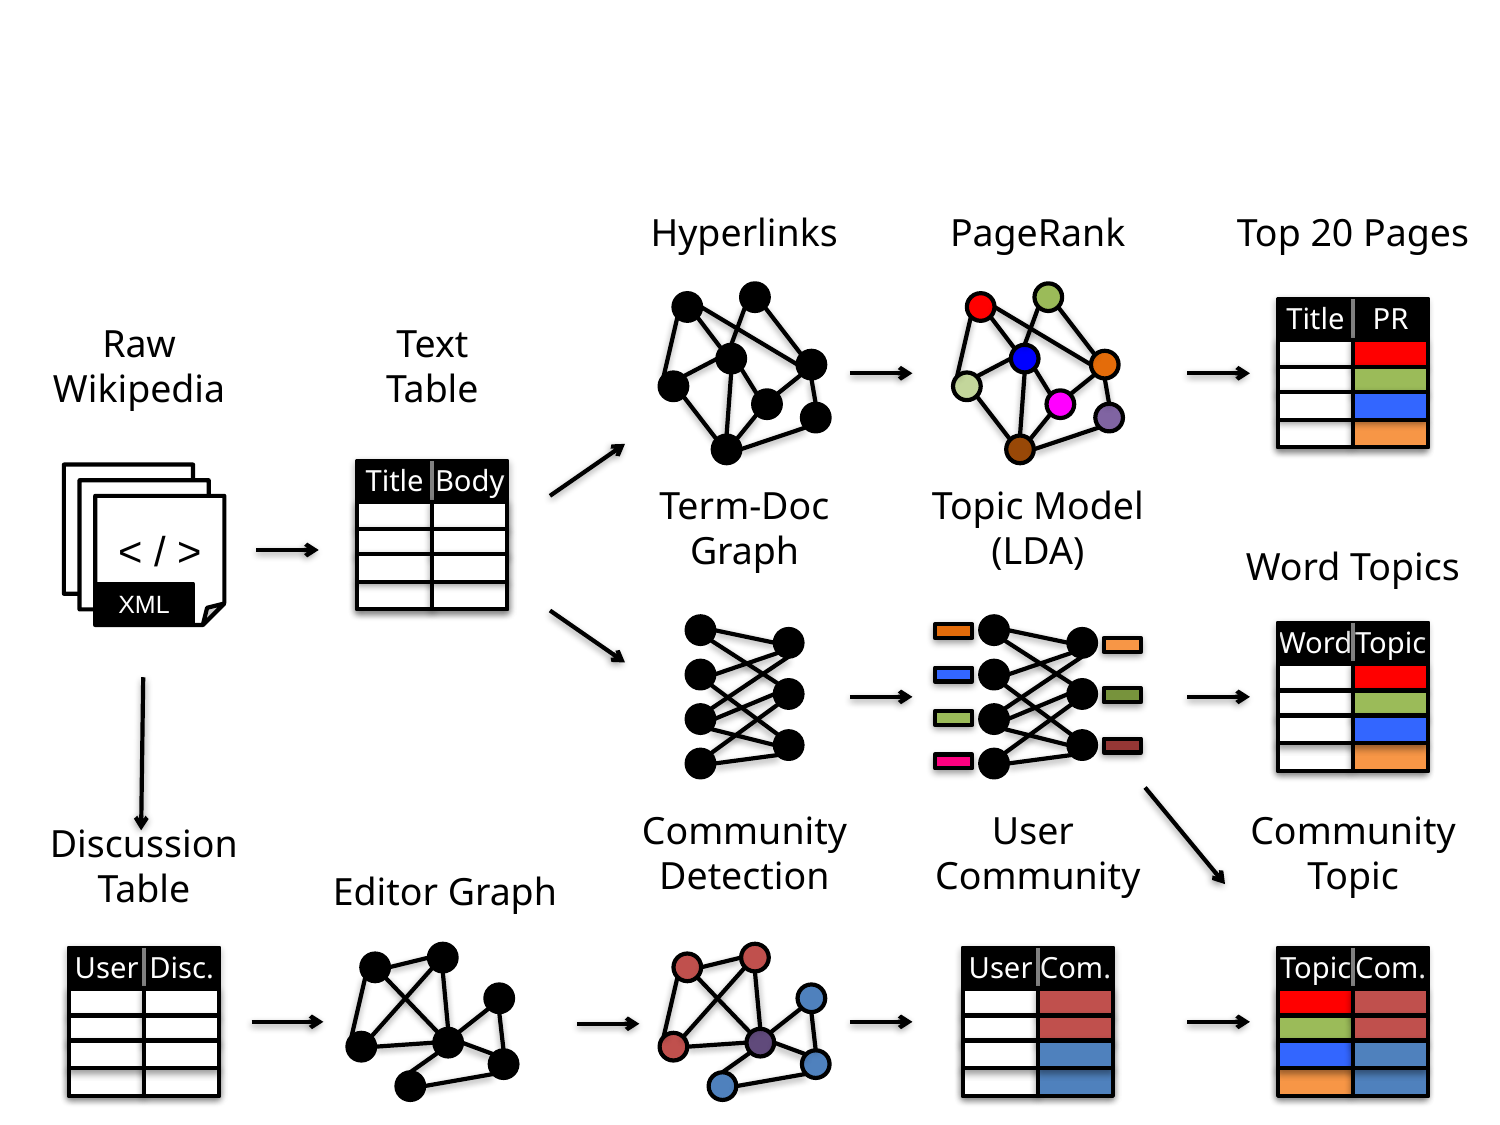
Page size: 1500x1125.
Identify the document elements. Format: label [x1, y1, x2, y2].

text_box [926, 201, 1150, 464]
text_box [905, 799, 1171, 1097]
text_box [549, 610, 626, 663]
text_box [626, 474, 863, 778]
text_box [624, 201, 865, 464]
text_box [140, 676, 144, 831]
text_box [24, 812, 264, 1097]
text_box [1206, 201, 1500, 448]
text_box [899, 474, 1177, 778]
text_box [1144, 787, 1226, 885]
text_box [612, 799, 877, 1101]
text_box [357, 312, 508, 610]
text_box [299, 860, 591, 1101]
text_box [1220, 799, 1486, 1097]
text_box [1213, 535, 1493, 772]
text_box [29, 312, 260, 626]
text_box [549, 443, 625, 497]
